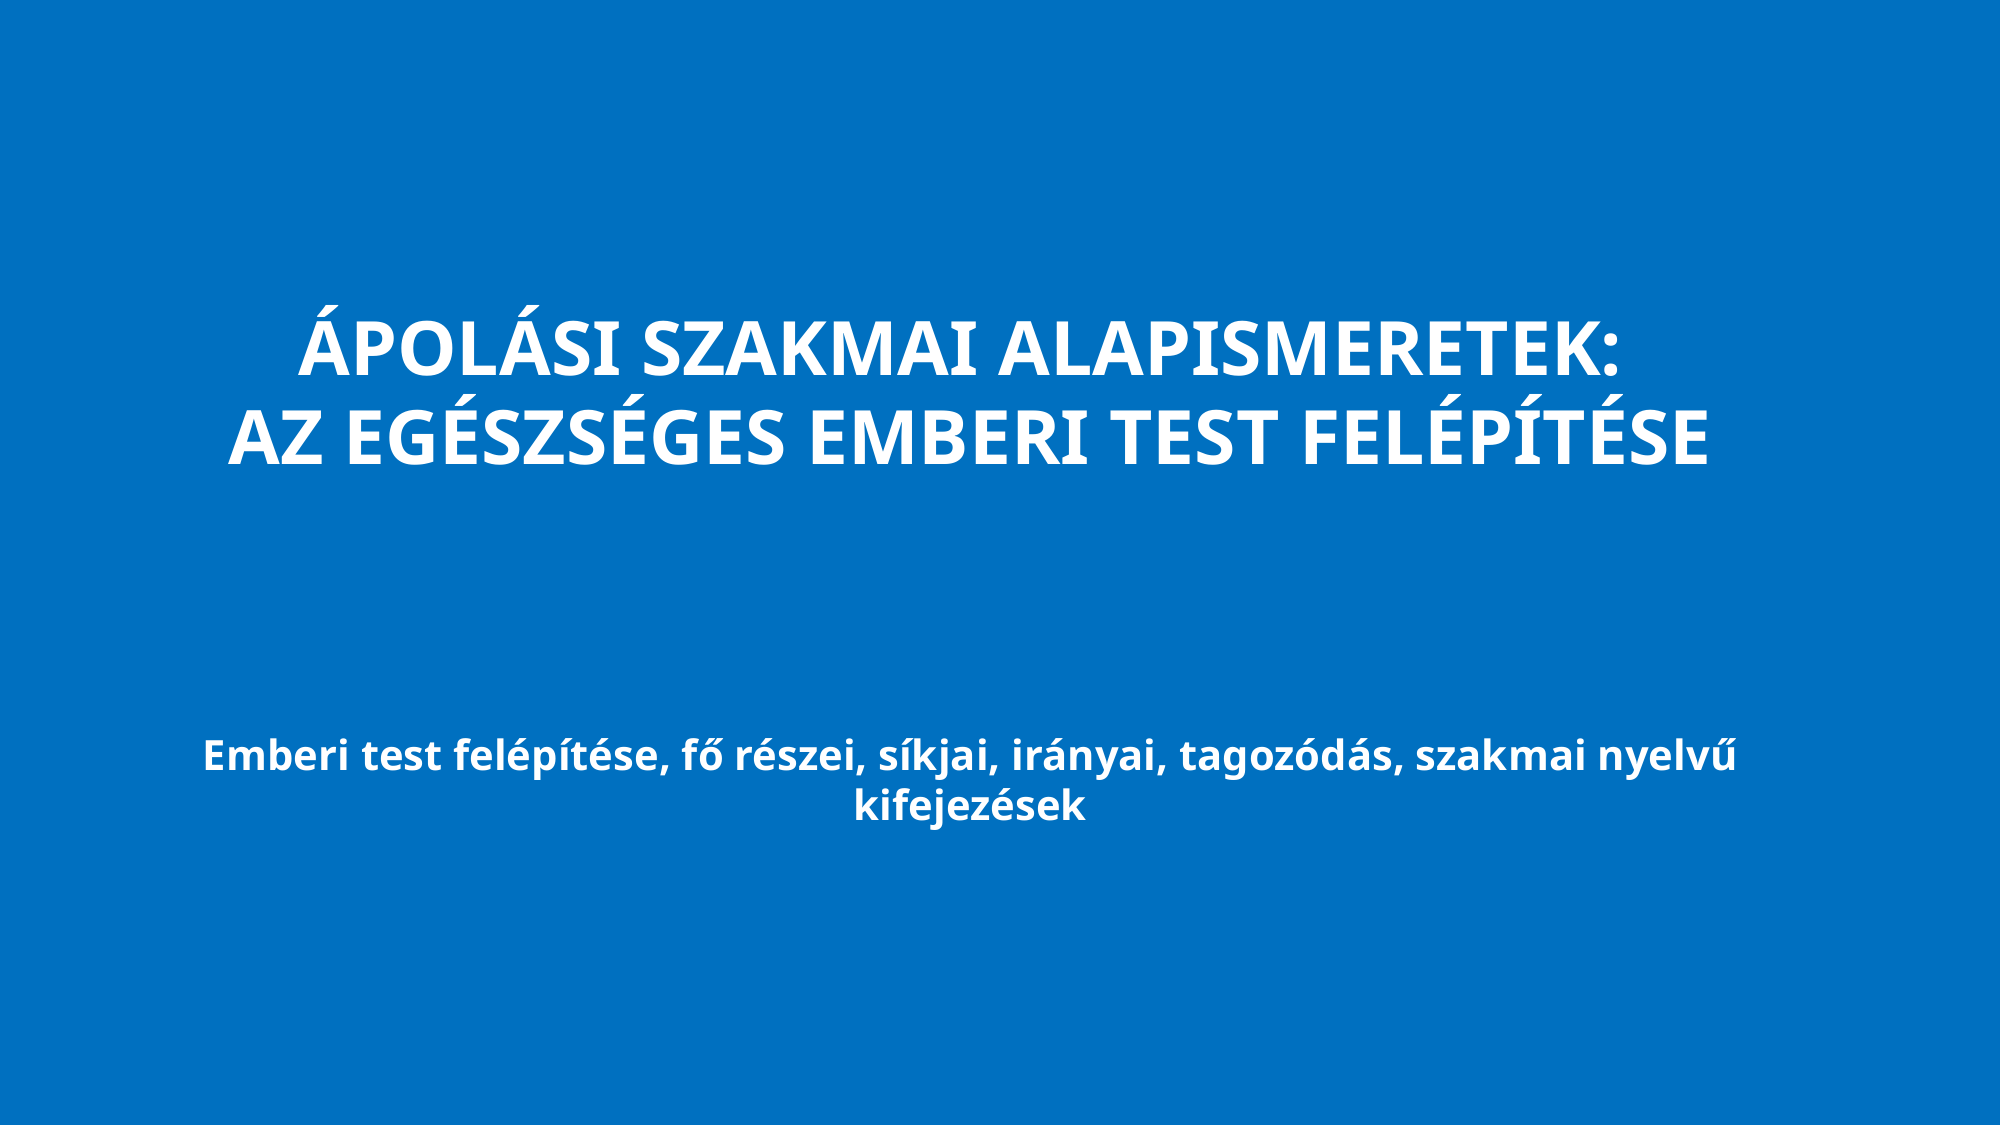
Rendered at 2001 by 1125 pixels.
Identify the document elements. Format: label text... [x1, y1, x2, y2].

subtitle Emberi test felépítése, fő részei, síkjai, irányai, tagozódás, szakmai nyelvű kifejezések [154, 720, 1787, 1041]
title Ápolási szakmai alapismeretek: az egészséges emberi test felépítése [112, 0, 1830, 488]
